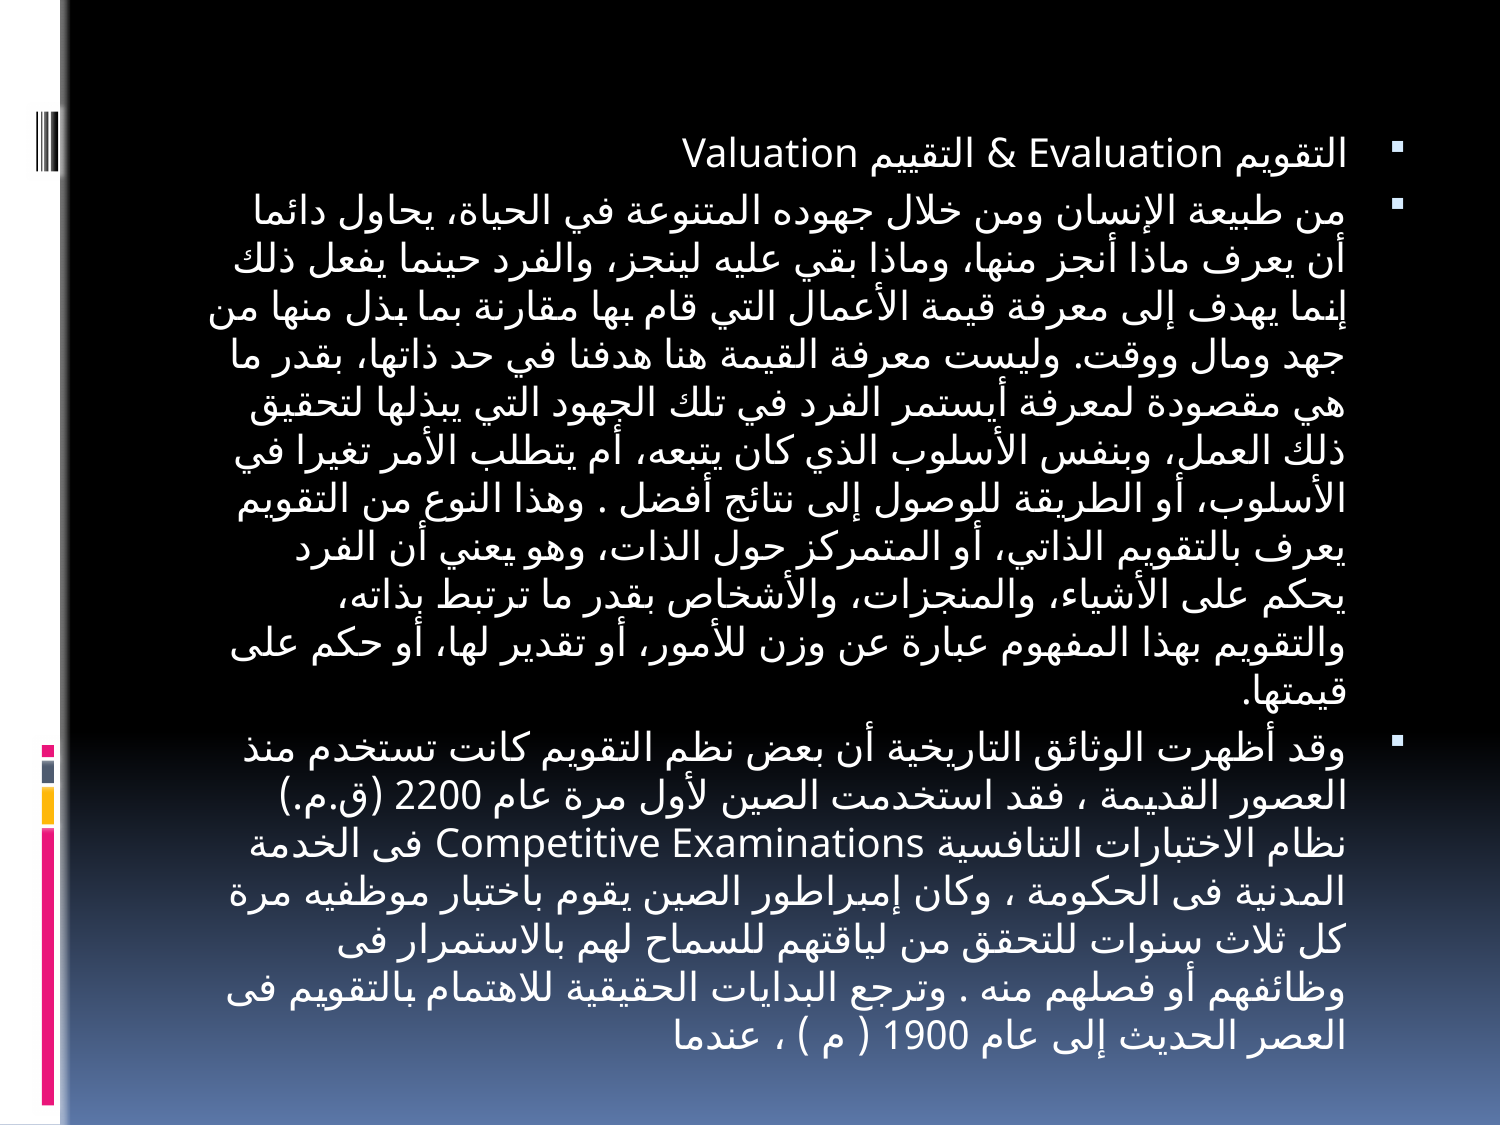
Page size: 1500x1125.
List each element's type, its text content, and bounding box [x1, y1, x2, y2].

list التقويم Evaluation & التقييم Valuation من طبيعة الإنسان ومن خلال جهوده المتنوعة في الحياة، يحاول دائما أن يعرف ماذا أنجز منها، وماذا بقي عليه لينجز، والفرد حينما يفعل ذلك إنما يهدف إلى معرفة قيمة الأعمال التي قام بها مقارنة بما بذل منها من جهد ومال ووقت. وليست معرفة القيمة هنا هدفنا في حد ذاتها، بقدر ما هي مقصودة لمعرفة أيستمر الفرد في تلك الجهود التي يبذلها لتحقيق ذلك العمل، وبنفس الأسلوب الذي كان يتبعه، أم يتطلب الأمر تغيرا في الأسلوب، أو الطريقة للوصول إلى نتائج أفضل . وهذا النوع من التقويم يعرف بالتقويم الذاتي، أو المتمركز حول الذات، وهو يعني أن الفرد يحكم على الأشياء، والمنجزات، والأشخاص بقدر ما ترتبط بذاته، والتقويم بهذا المفهوم عبارة عن وزن للأمور، أو تقدير لها، أو حكم على قيمتها. وقد أظهرت الوثائق التاريخية أن بعض نظم التقويم كانت تستخدم منذ العصور القديمة ، فقد استخدمت الصين لأول مرة عام 2200 (ق.م.) نظام الاختبارات التنافسية Competitive Examinations فى الخدمة المدنية فى الحكومة ، وكان إمبراطور الصين يقوم باختبار موظفيه مرة كل ثلاث سنوات للتحقق من لياقتهم للسماح لهم بالاستمرار فى وظائفهم أو فصلهم منه . وترجع البدايات الحقيقية للاهتمام بالتقويم فى العصر الحديث إلى عام 1900 ( م ) ، عندما [187, 120, 1425, 1075]
